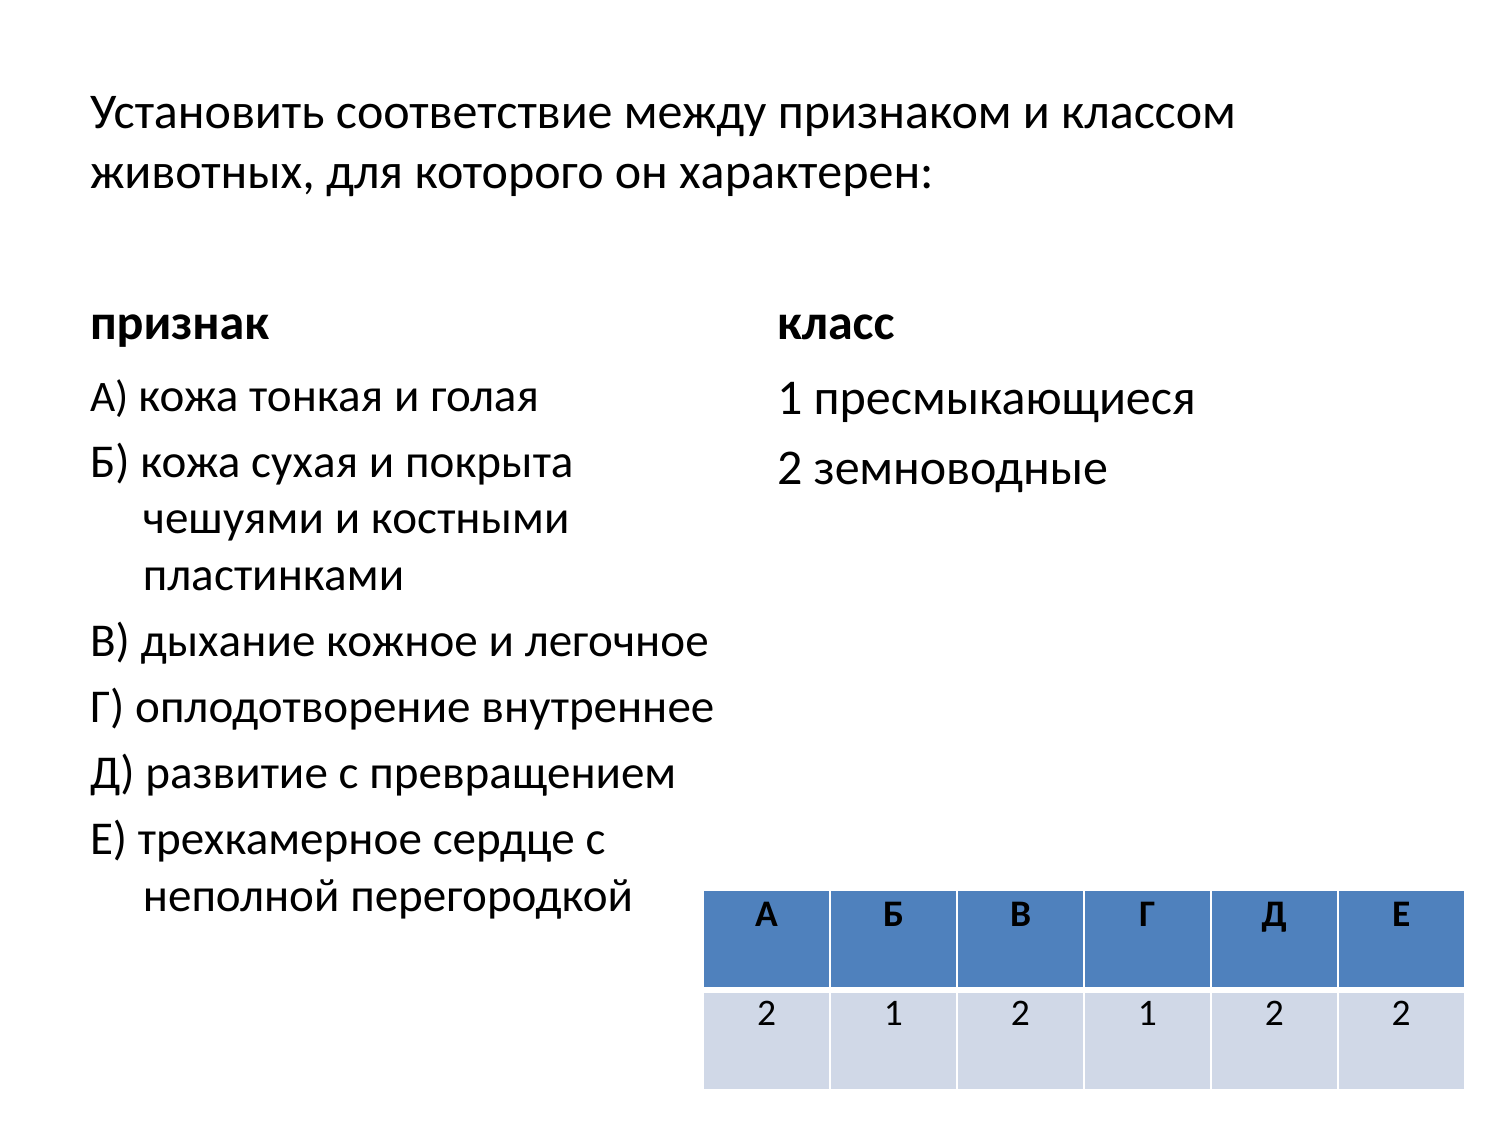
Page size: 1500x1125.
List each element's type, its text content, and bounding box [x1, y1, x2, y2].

table_cell 1 [831, 993, 956, 1089]
list 1 пресмыкающиеся 2 земноводные [761, 356, 1425, 890]
table_header Д [1212, 891, 1337, 987]
table_header А [704, 891, 829, 987]
table_cell 2 [1212, 993, 1337, 1089]
table_header Г [1085, 891, 1210, 987]
table_cell 2 [1339, 993, 1464, 1089]
list А) кожа тонкая и голая Б) кожа сухая и покрыта чешуями и костными пластинками В) дыхание кожное и легочное Г) оплодотворение внутреннее Д) развитие с превращением Е) трехкамерное сердце с неполной перегородкой [75, 356, 738, 1005]
table_header Е [1339, 891, 1464, 987]
table_cell 1 [1085, 993, 1210, 1089]
title Установить соответствие между признаком и классом животных, для которого он характерен: [75, 45, 1425, 233]
table_cell 2 [958, 993, 1083, 1089]
list класс [761, 251, 1425, 356]
table_header Б [831, 891, 956, 987]
list признак [75, 251, 738, 356]
table_cell 2 [704, 993, 829, 1089]
table_header В [958, 891, 1083, 987]
